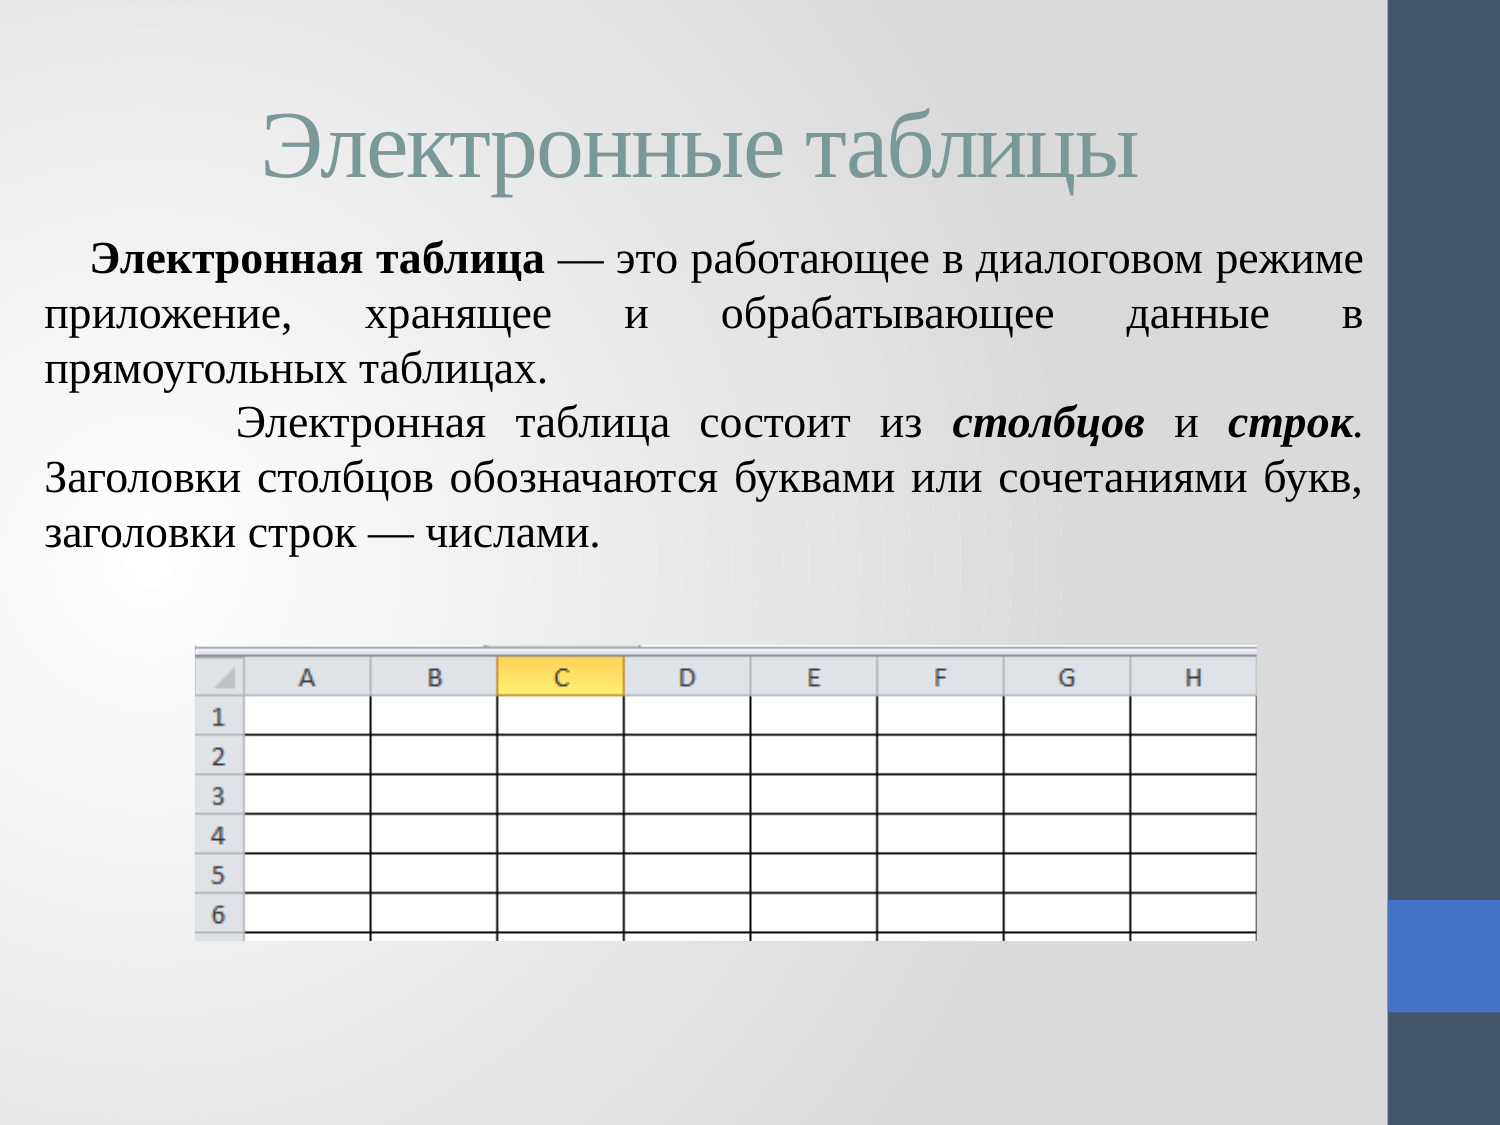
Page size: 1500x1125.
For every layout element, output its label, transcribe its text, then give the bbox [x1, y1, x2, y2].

picture [194, 644, 1258, 941]
title Электронные таблицы [75, 45, 1325, 219]
list Электронная таблица — это работающее в диалоговом режиме приложение, хранящее и обрабатывающее данные в прямоугольных таблицах. Электронная таблица состоит из столбцов и строк. Заголовки столбцов обозначаются буквами или сочетаниями букв, заголовки строк — числами. [29, 219, 1380, 610]
